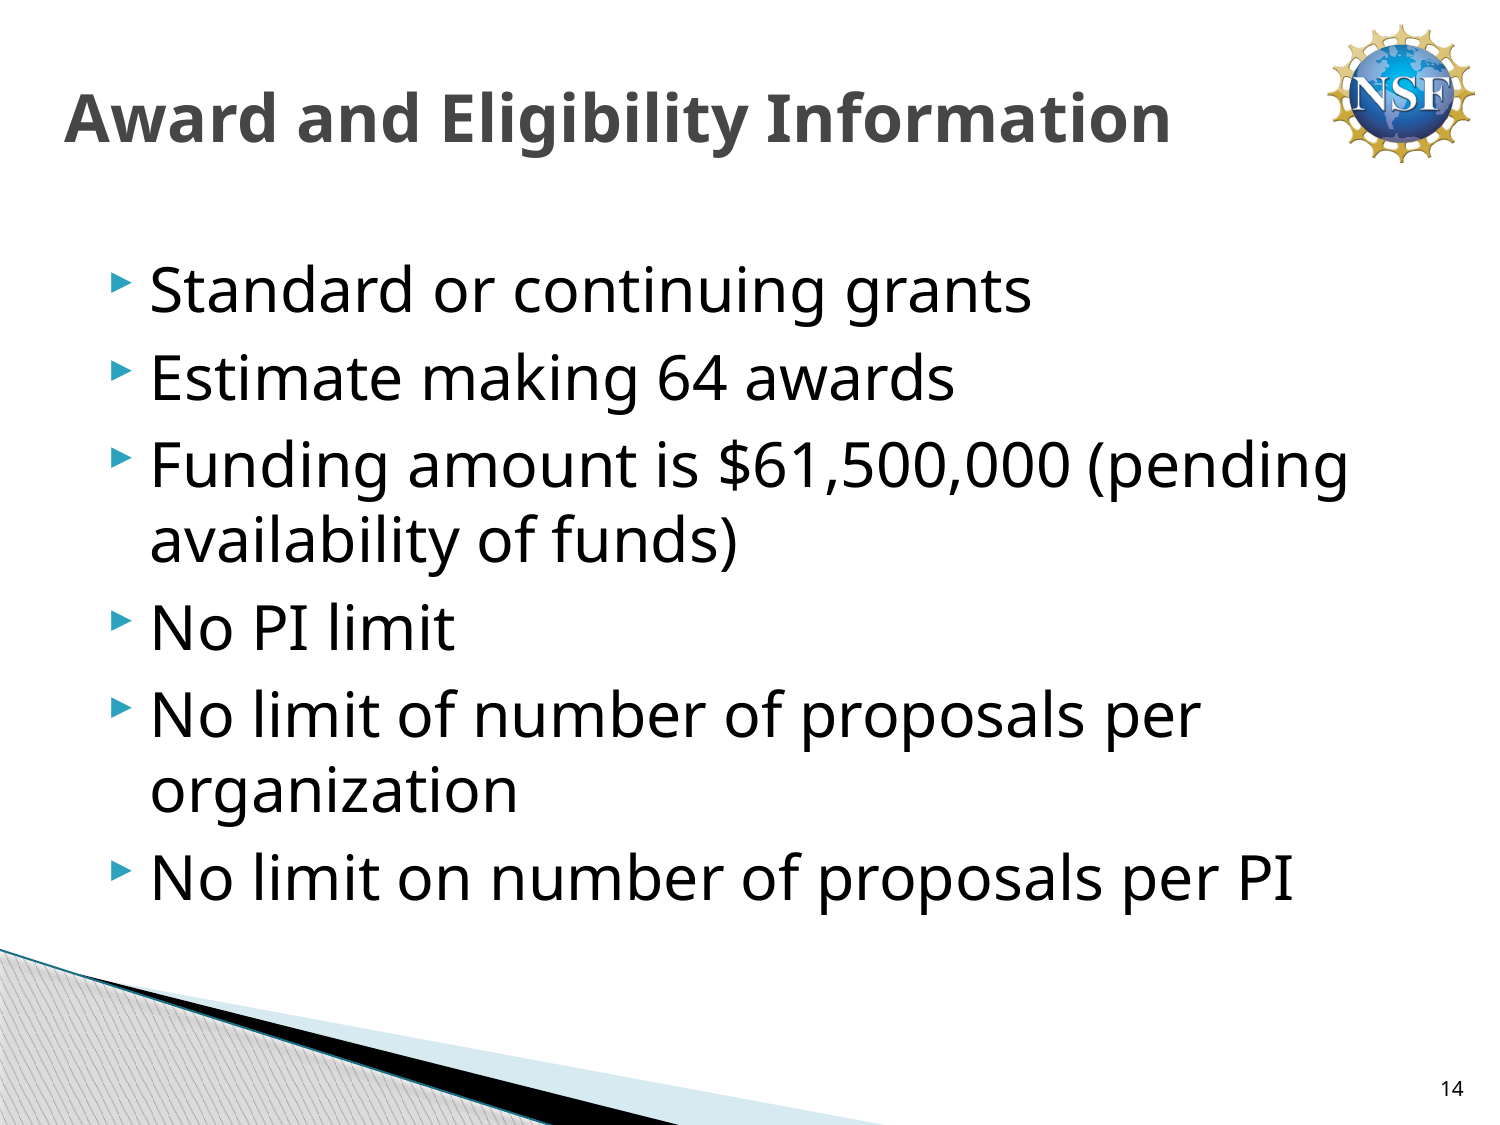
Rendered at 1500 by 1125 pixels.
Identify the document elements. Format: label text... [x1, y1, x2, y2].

title Award and Eligibility Information [50, 45, 1288, 188]
picture [1327, 24, 1475, 163]
slide_number 14 [1418, 1051, 1479, 1112]
list Standard or continuing grants Estimate making 64 awards Funding amount is $61,500,000 (pending availability of funds) No PI limit No limit of number of proposals per organization No limit on number of proposals per PI [75, 243, 1425, 986]
